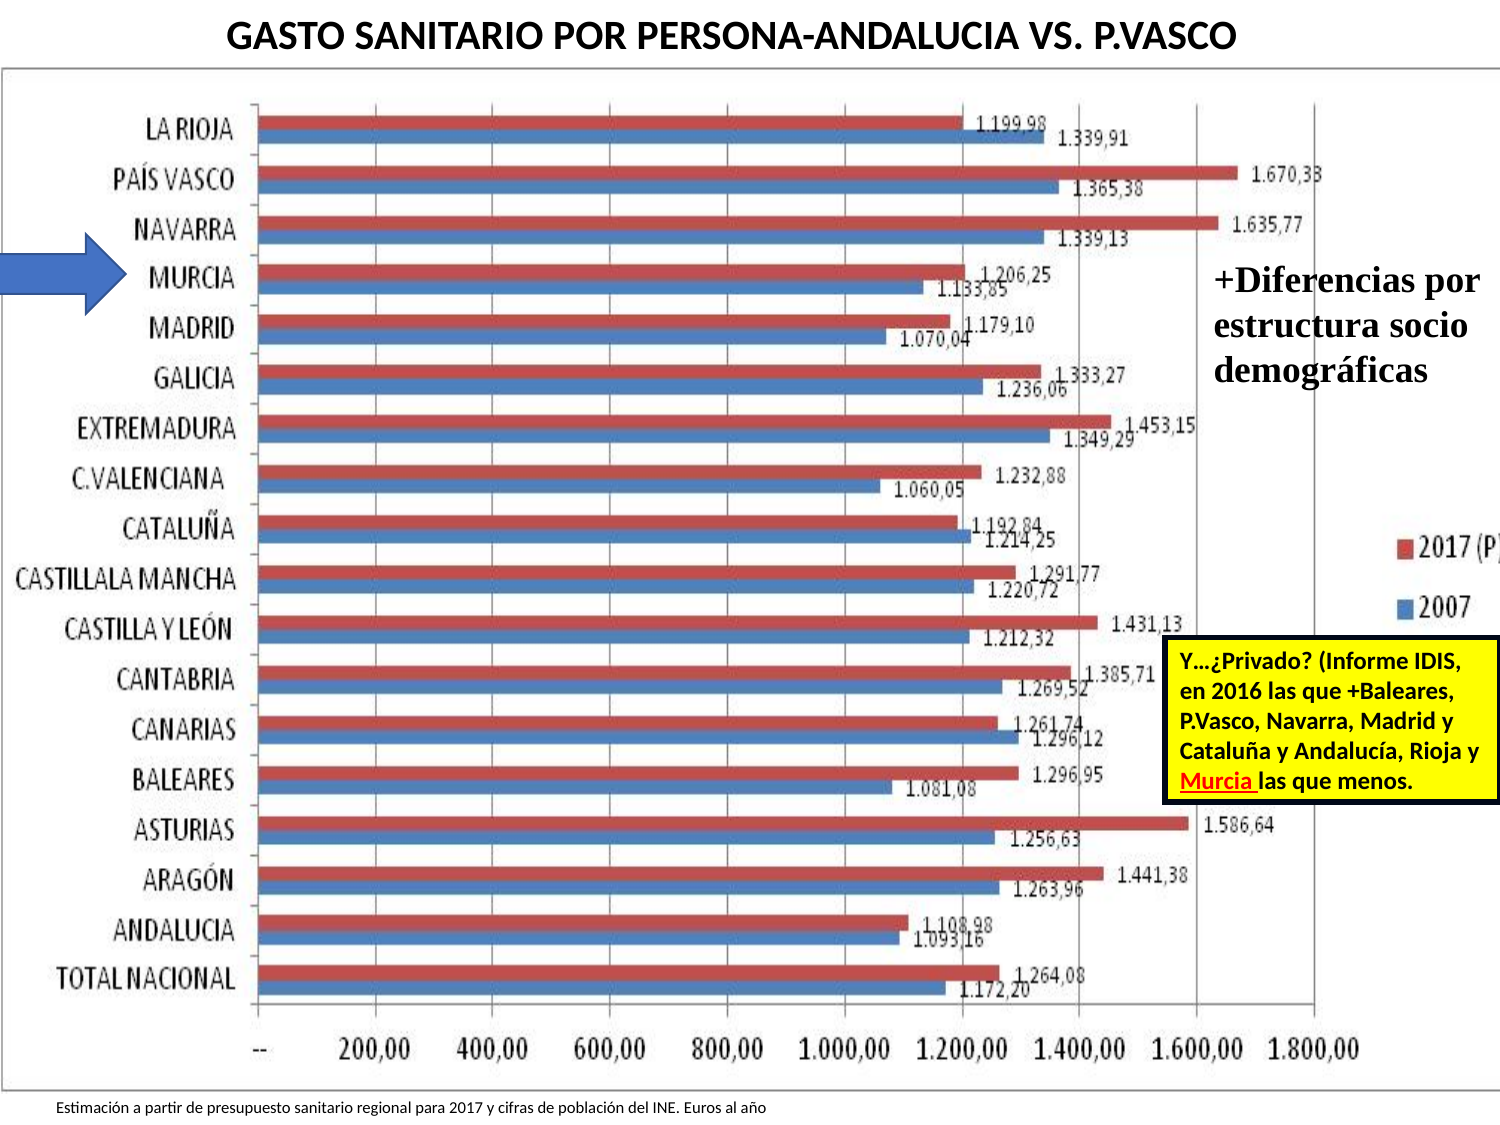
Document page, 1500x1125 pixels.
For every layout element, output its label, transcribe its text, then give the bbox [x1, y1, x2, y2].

text_box Estimación a partir de presupuesto sanitario regional para 2017 y cifras de población del INE. Euros al año [41, 1094, 1459, 1125]
picture [0, 66, 1500, 1094]
text_box GASTO SANITARIO POR PERSONA-ANDALUCIA VS. P.VASCO [211, 0, 1262, 65]
